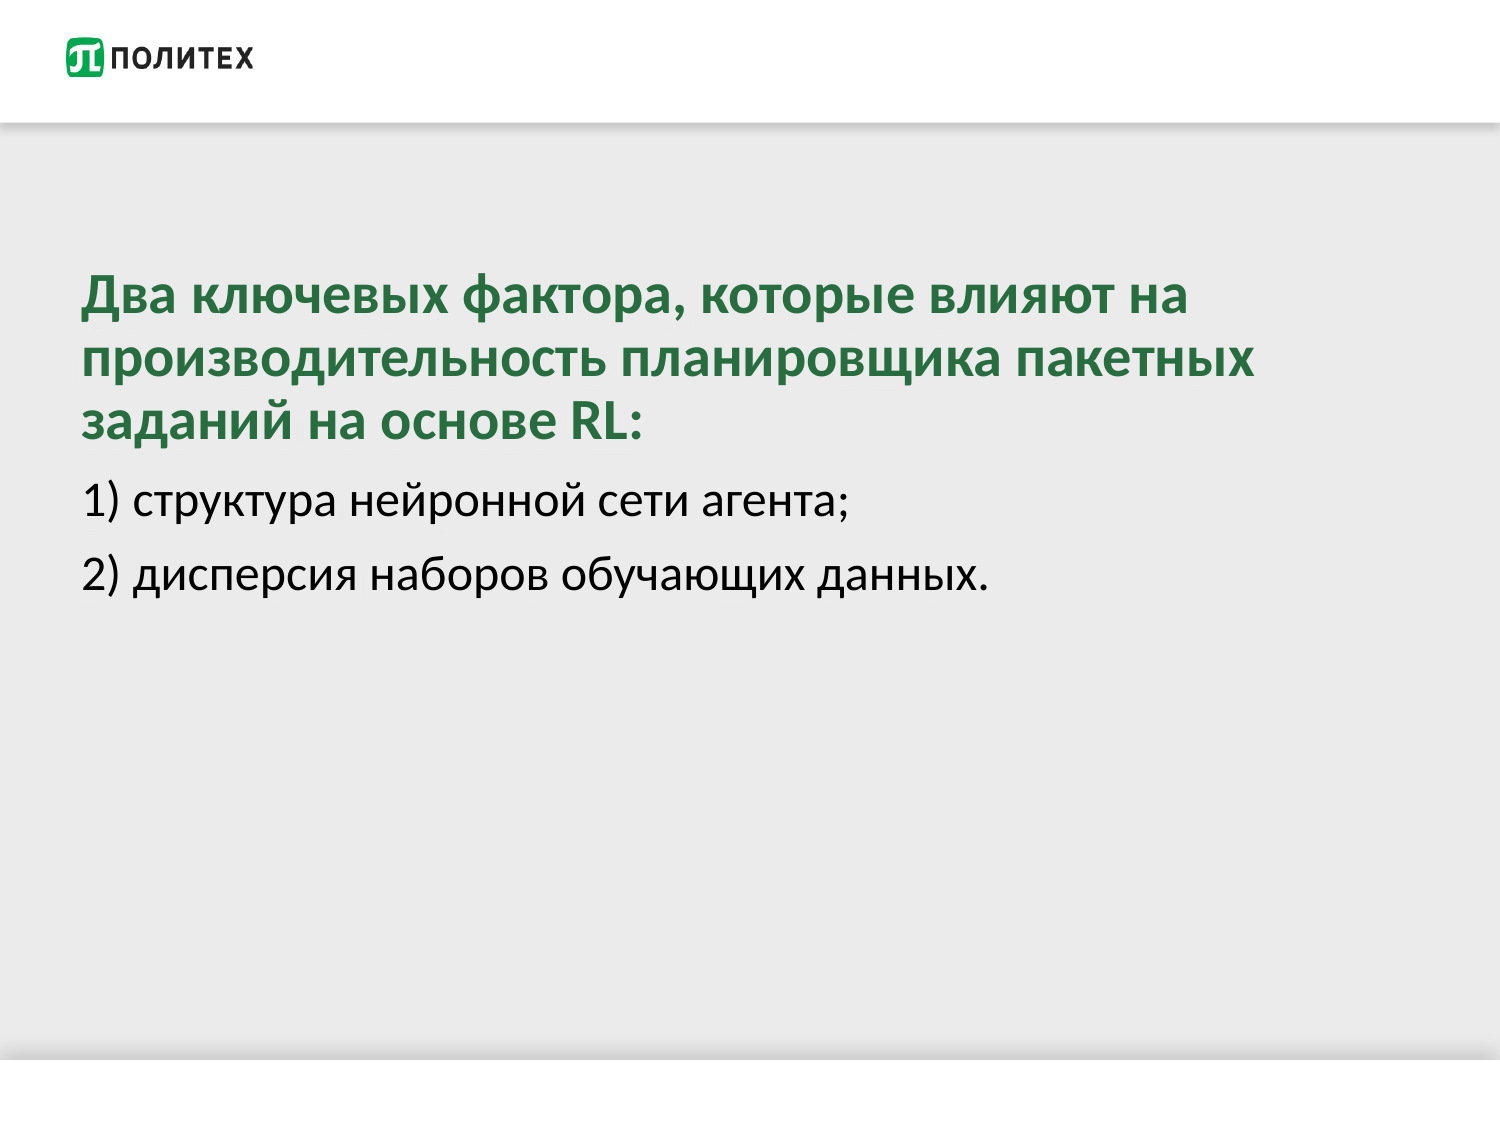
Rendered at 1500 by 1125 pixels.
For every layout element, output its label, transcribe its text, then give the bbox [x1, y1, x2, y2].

list Два ключевых фактора, которые влияют на производительность планировщика пакетных заданий на основе RL: 1) структура нейронной сети агента; 2) дисперсия наборов обучающих данных. [66, 185, 1426, 997]
